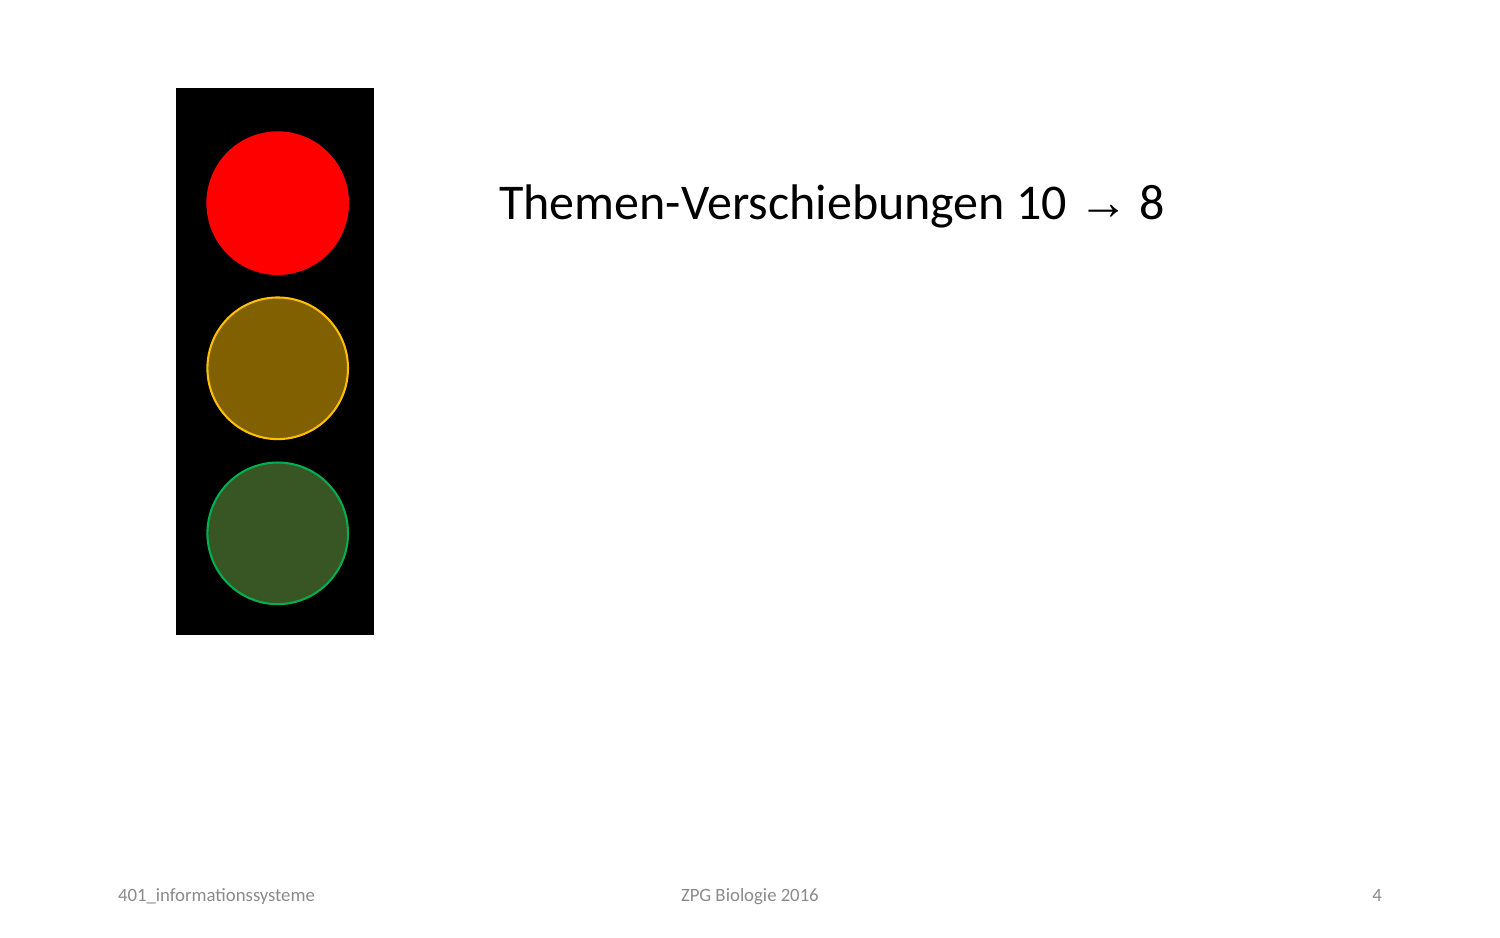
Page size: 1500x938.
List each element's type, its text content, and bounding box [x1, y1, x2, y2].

slide_number 4 [1059, 868, 1397, 919]
footer ZPG Biologie 2016 [496, 868, 1004, 919]
title Themen-Verschiebungen 10 → 8 [484, 112, 1430, 294]
slide_number 401_informationssysteme [103, 868, 441, 919]
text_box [177, 88, 373, 635]
